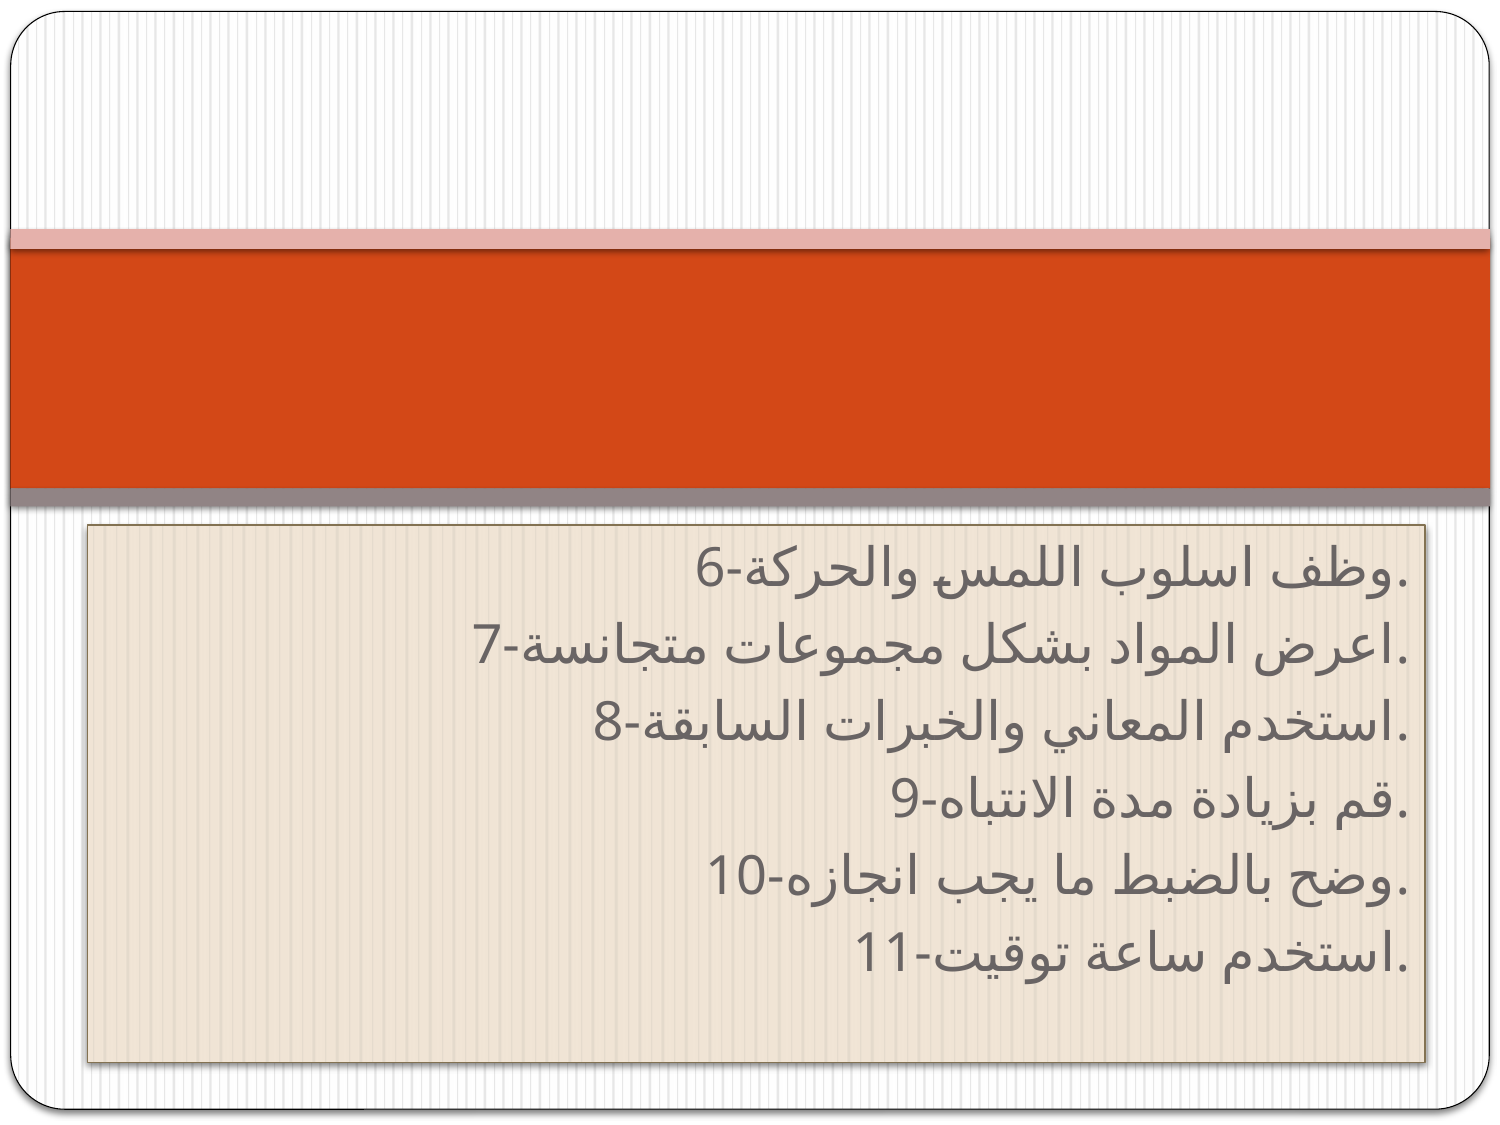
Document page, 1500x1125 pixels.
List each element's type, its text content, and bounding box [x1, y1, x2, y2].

subtitle 6-وظف اسلوب اللمس والحركة. 7-اعرض المواد بشكل مجموعات متجانسة. 8-استخدم المعاني والخبرات السابقة. 9-قم بزيادة مدة الانتباه. 10-وضح بالضبط ما يجب انجازه. 11-استخدم ساعة توقيت. [87, 524, 1426, 1063]
